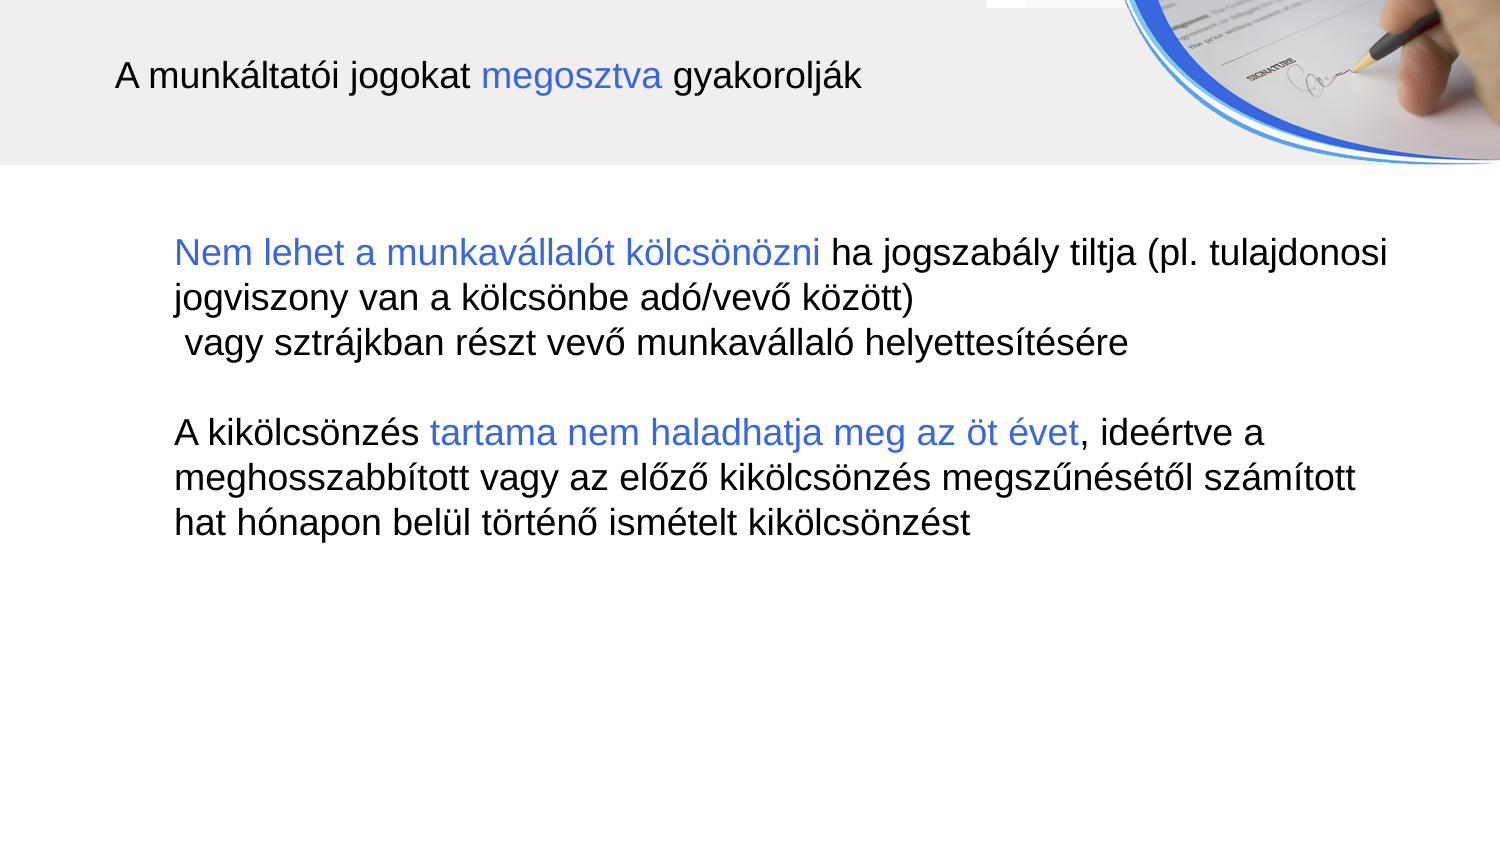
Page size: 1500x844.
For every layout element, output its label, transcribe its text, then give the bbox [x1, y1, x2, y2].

text_box A munkáltatói jogokat megosztva gyakorolják [100, 43, 1128, 149]
picture [0, 0, 1500, 844]
text_box Nem lehet a munkavállalót kölcsönözni ha jogszabály tiltja (pl. tulajdonosi jogviszony van a kölcsönbe adó/vevő között) vagy sztrájkban részt vevő munkavállaló helyettesítésére A kikölcsönzés tartama nem haladhatja meg az öt évet, ideértve a meghosszabbított vagy az előző kikölcsönzés megszűnésétől számított hat hónapon belül történő ismételt kikölcsönzést [159, 220, 1421, 551]
